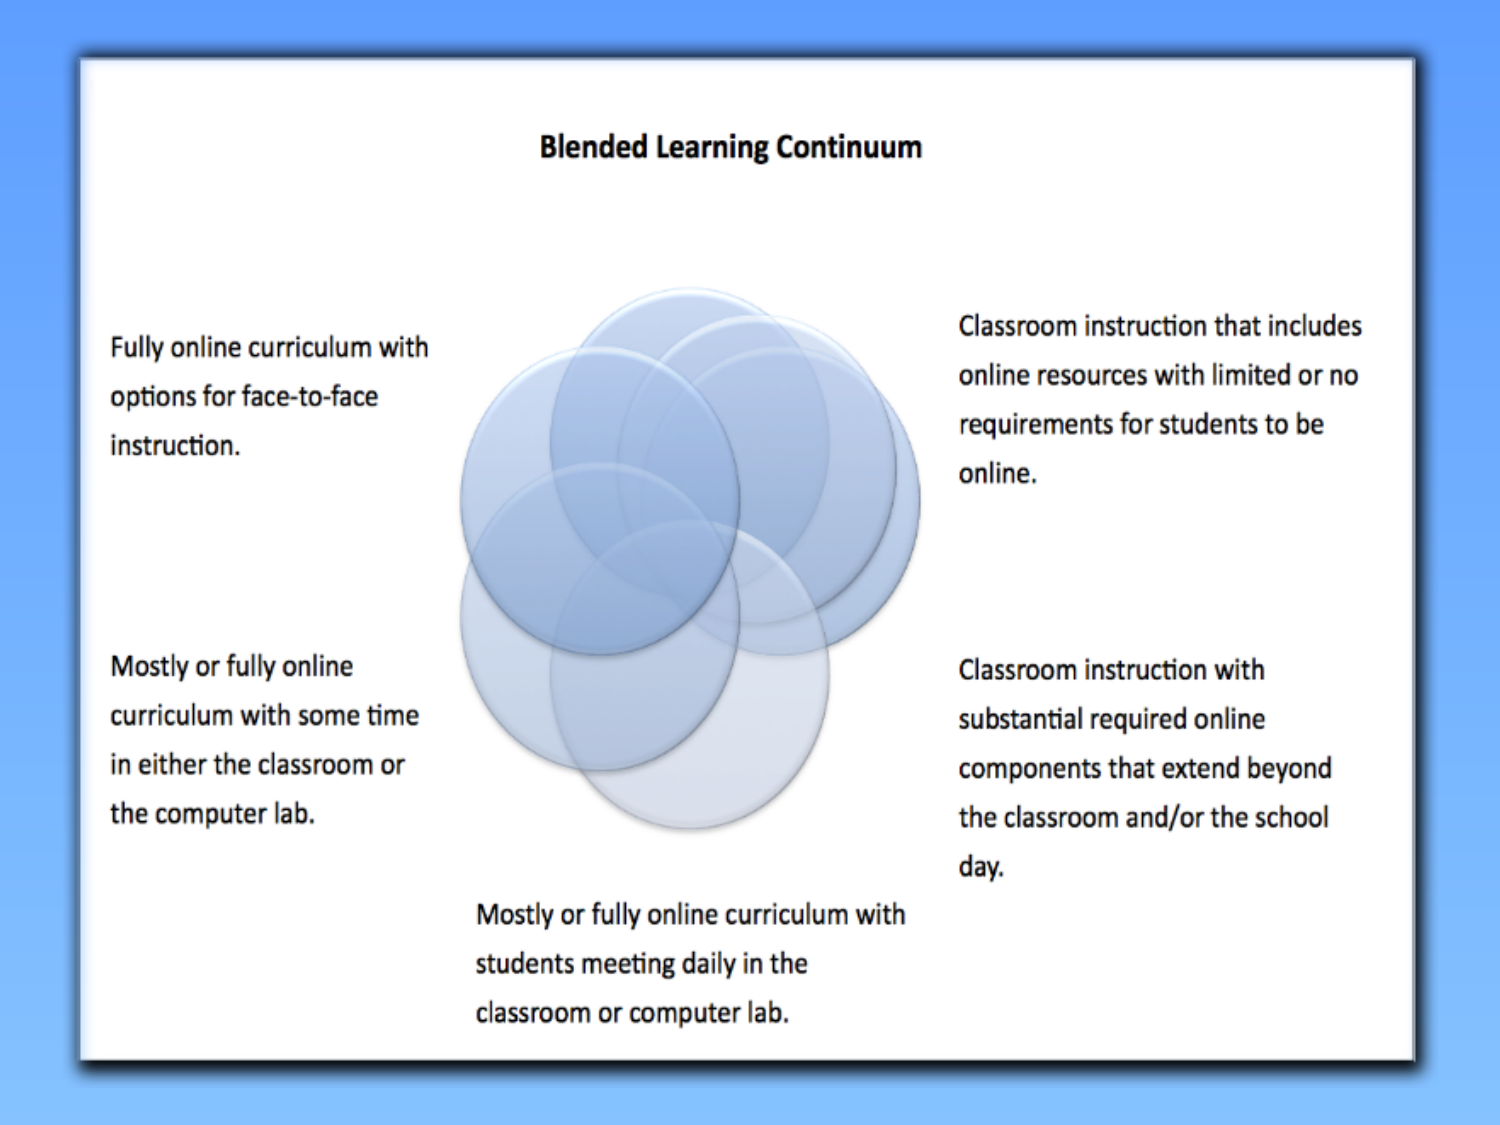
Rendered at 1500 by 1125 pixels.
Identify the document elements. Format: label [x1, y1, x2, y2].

picture [62, 37, 1438, 1088]
